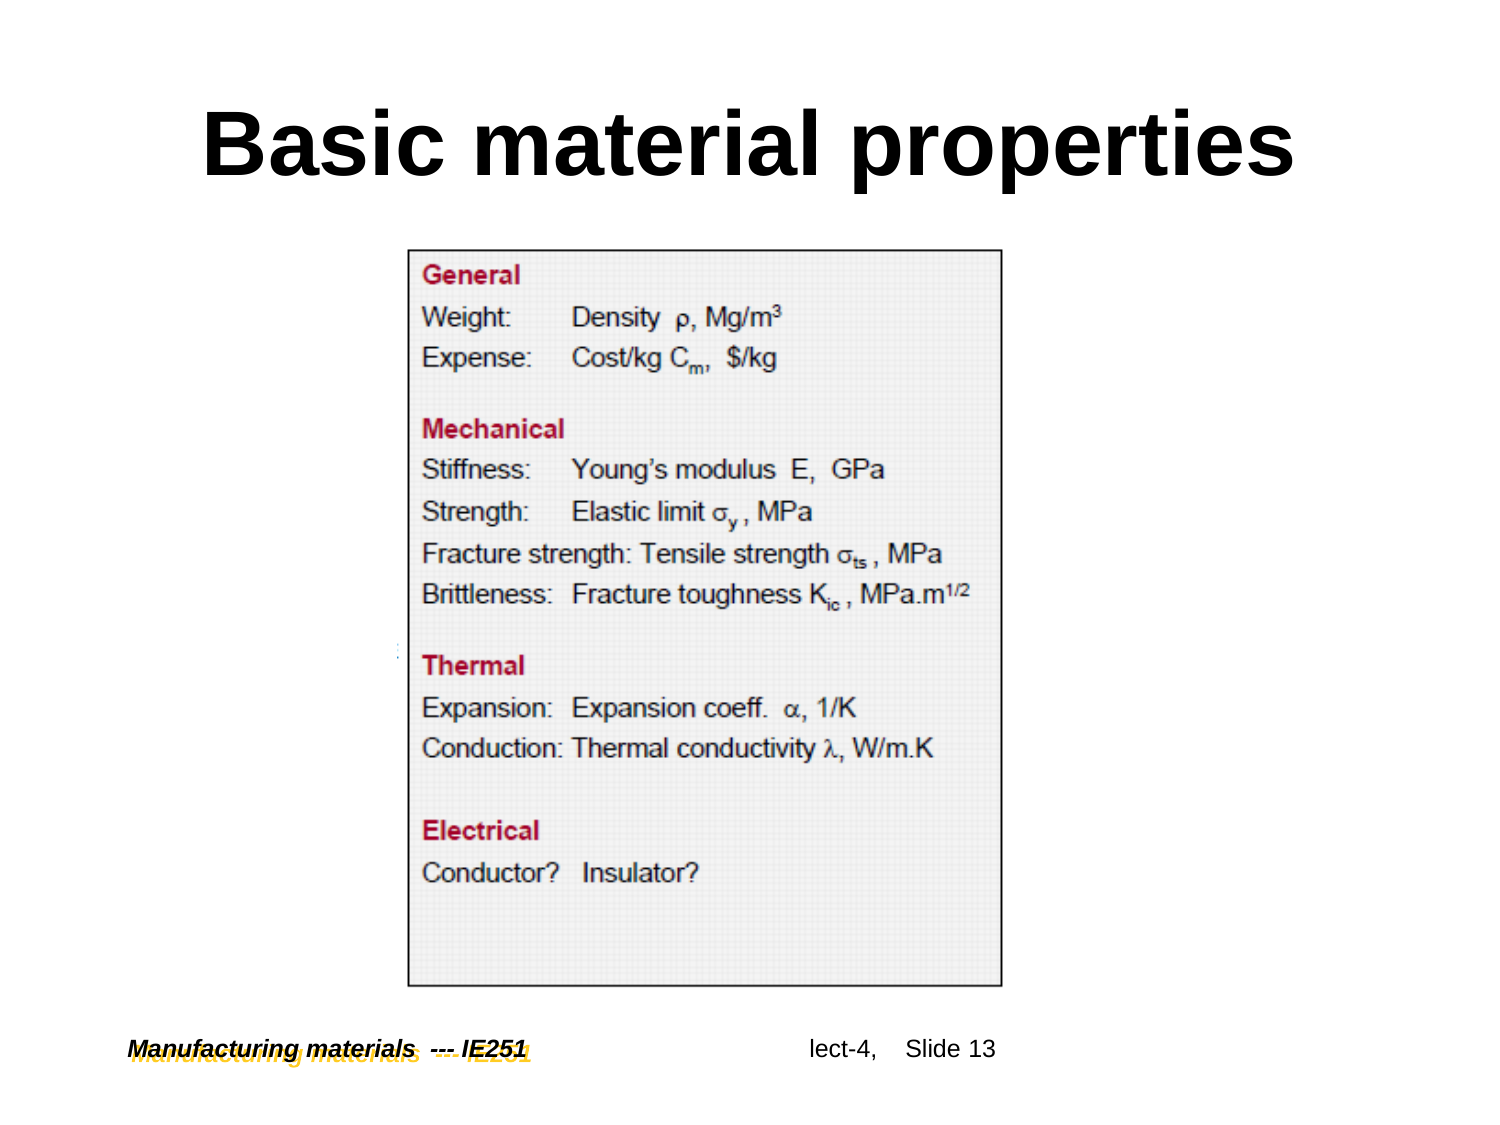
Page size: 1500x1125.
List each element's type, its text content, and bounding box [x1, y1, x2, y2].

title Basic material properties [75, 45, 1425, 233]
picture [397, 237, 1012, 1001]
